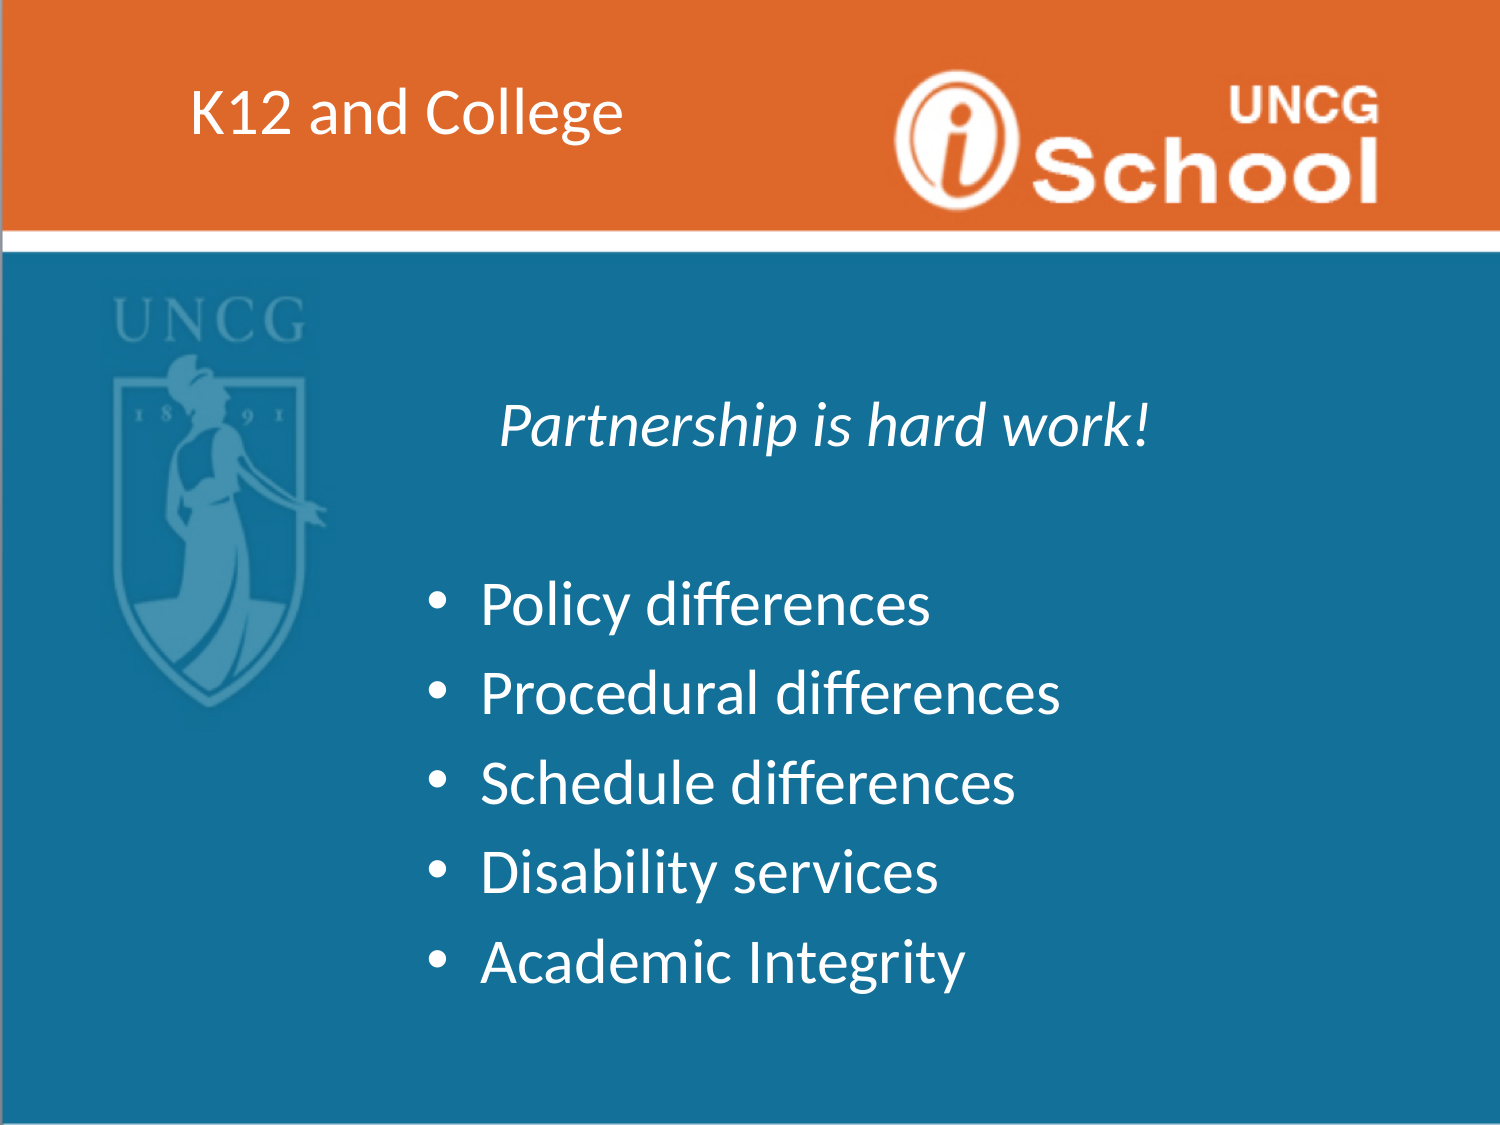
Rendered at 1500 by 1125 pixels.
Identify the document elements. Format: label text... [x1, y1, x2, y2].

title K12 and College [21, 59, 811, 236]
picture [0, 0, 1500, 1125]
list Partnership is hard work! Policy differences Procedural differences Schedule differences Disability services Academic Integrity [411, 374, 1425, 1005]
